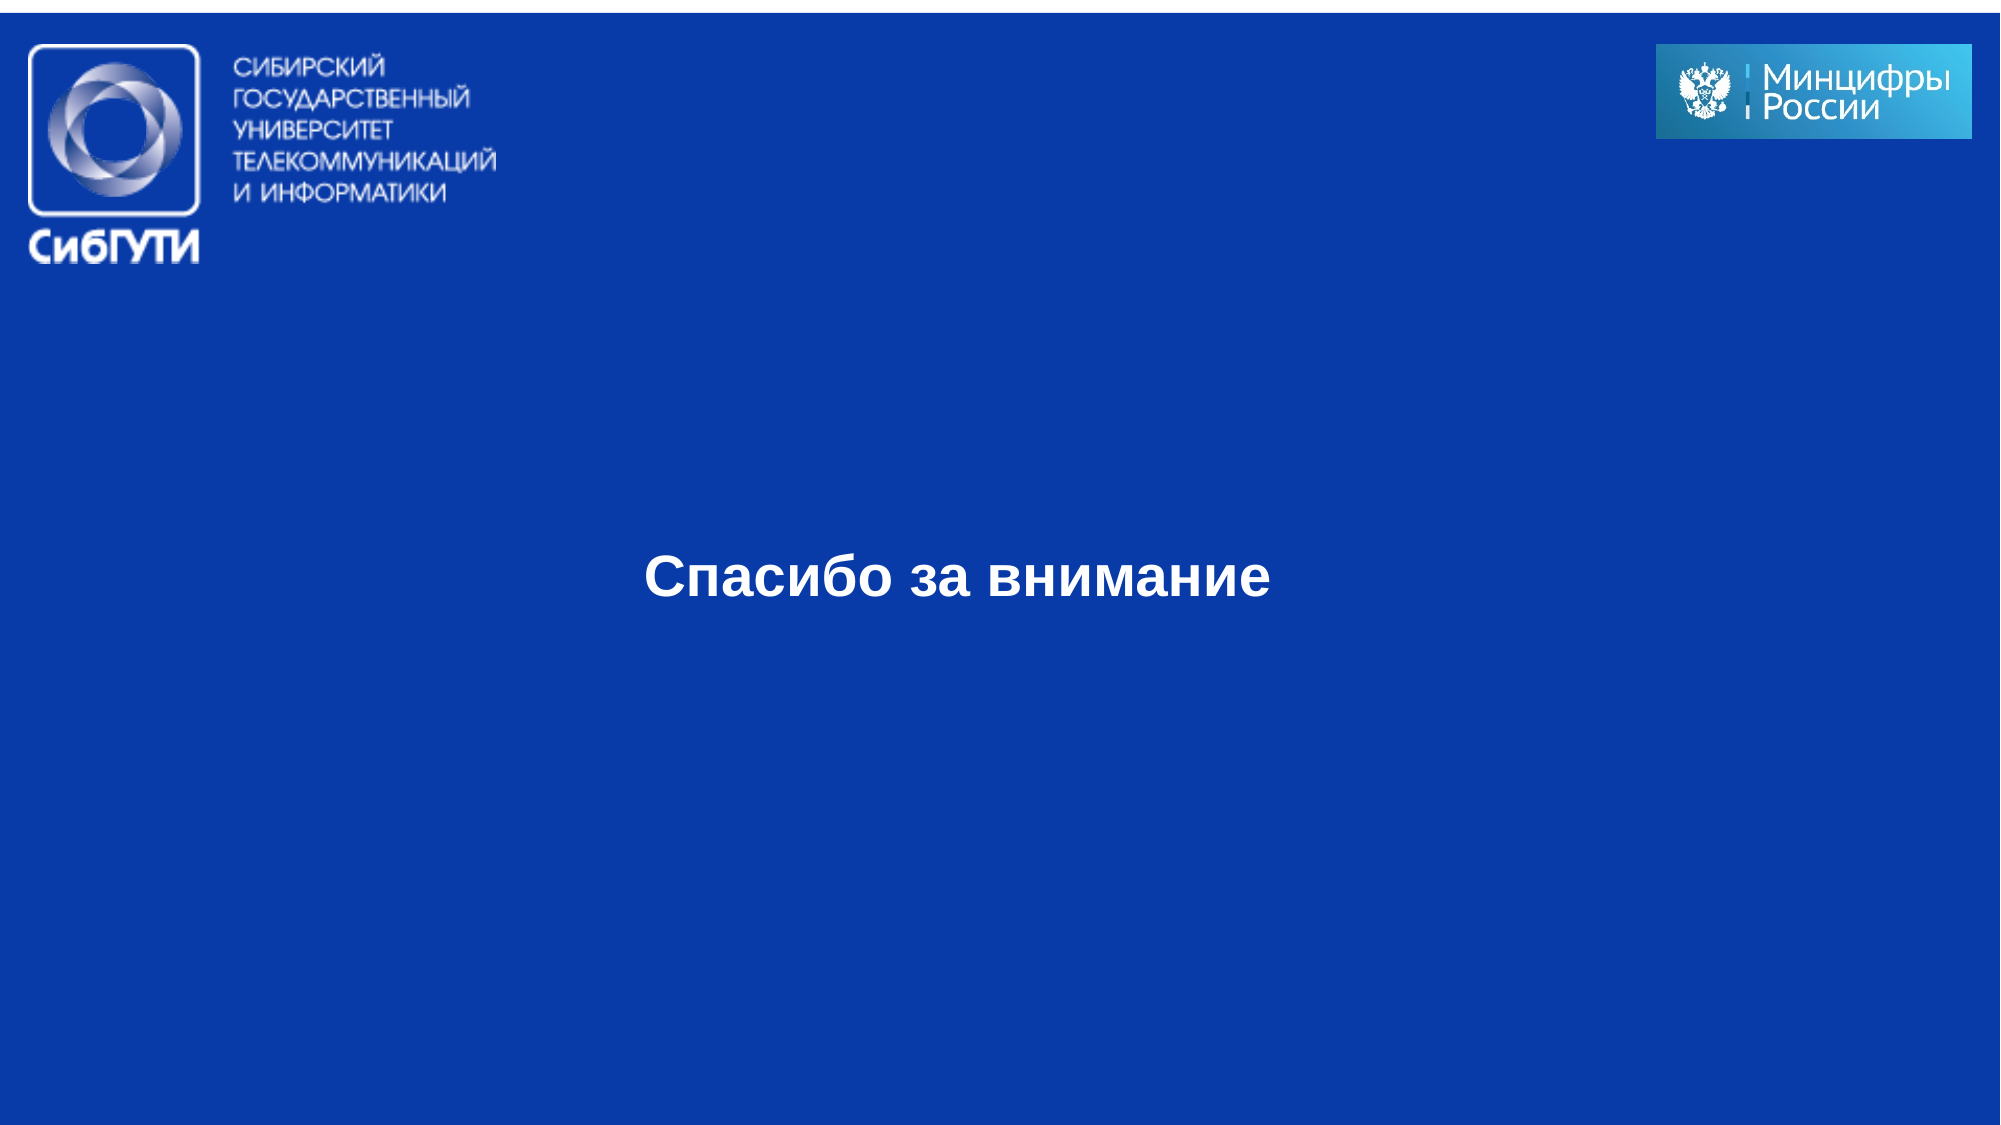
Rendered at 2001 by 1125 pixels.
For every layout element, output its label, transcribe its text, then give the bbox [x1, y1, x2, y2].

text_box Спасибо за внимание [333, 498, 1583, 653]
picture [1656, 44, 1972, 139]
text_box [0, 12, 2000, 1125]
picture [28, 44, 496, 264]
